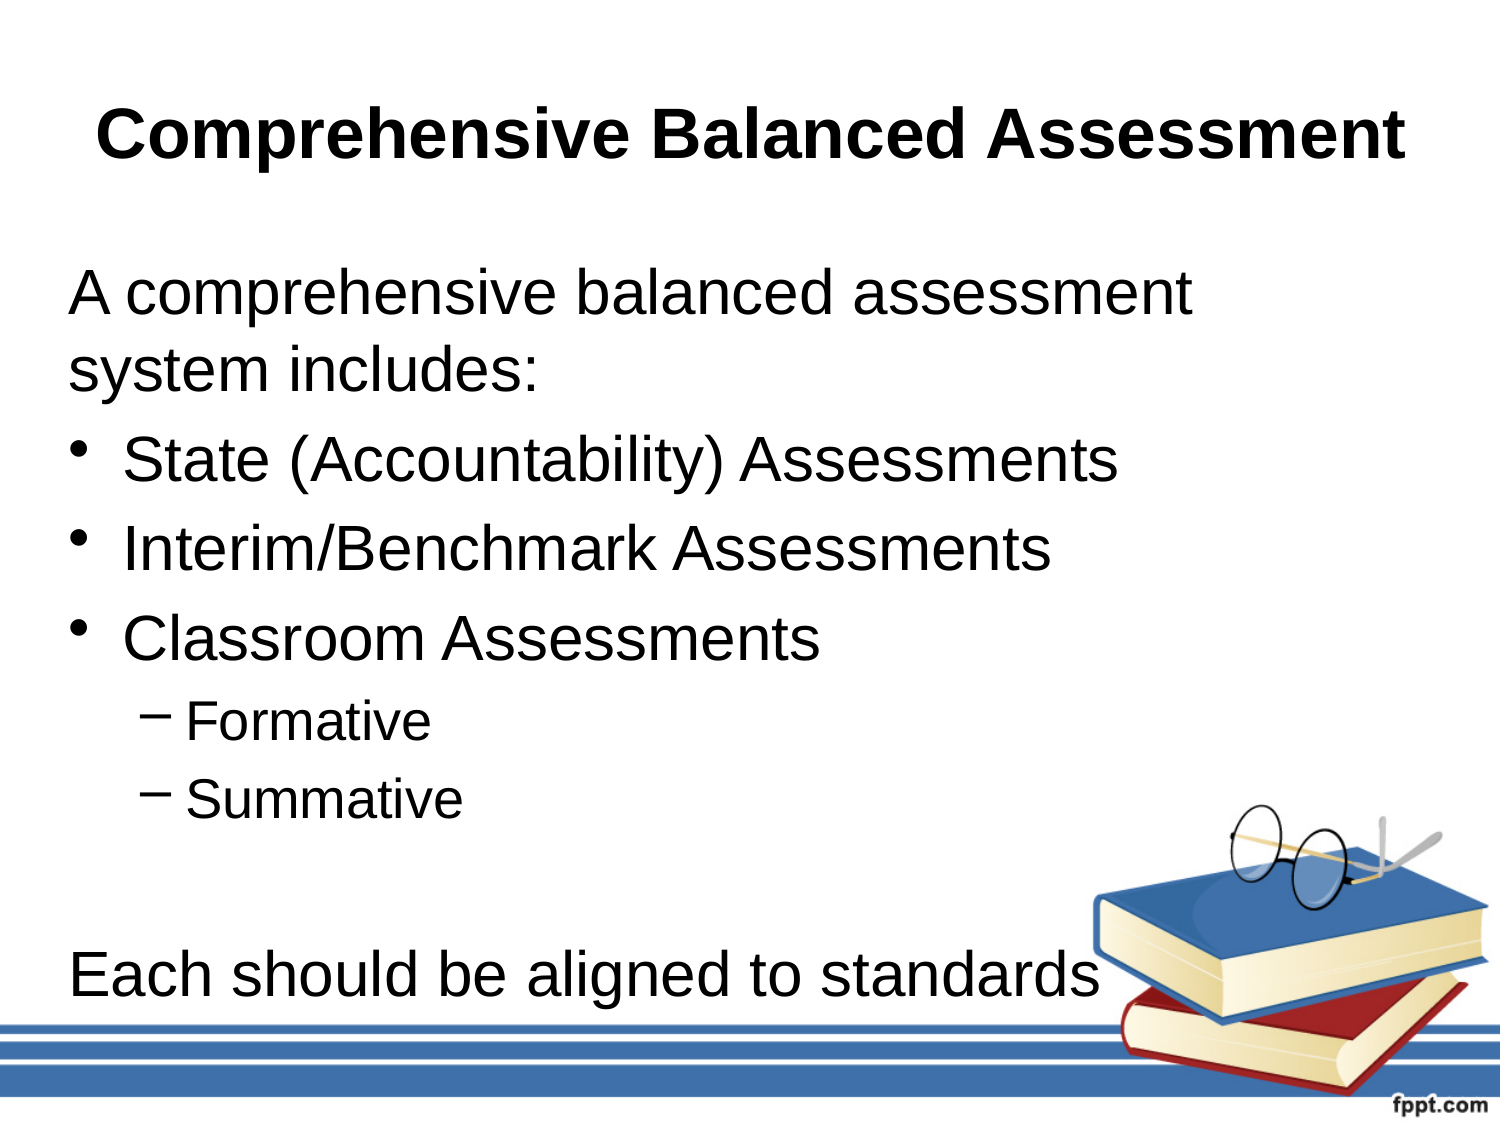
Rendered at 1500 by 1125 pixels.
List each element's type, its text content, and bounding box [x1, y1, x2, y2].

picture [0, 0, 1500, 1125]
title Comprehensive Balanced Assessment [76, 42, 1427, 218]
list A comprehensive balanced assessment system includes: State (Accountability) Assessments Interim/Benchmark Assessments Classroom Assessments Formative Summative Each should be aligned to standards [53, 243, 1404, 1023]
